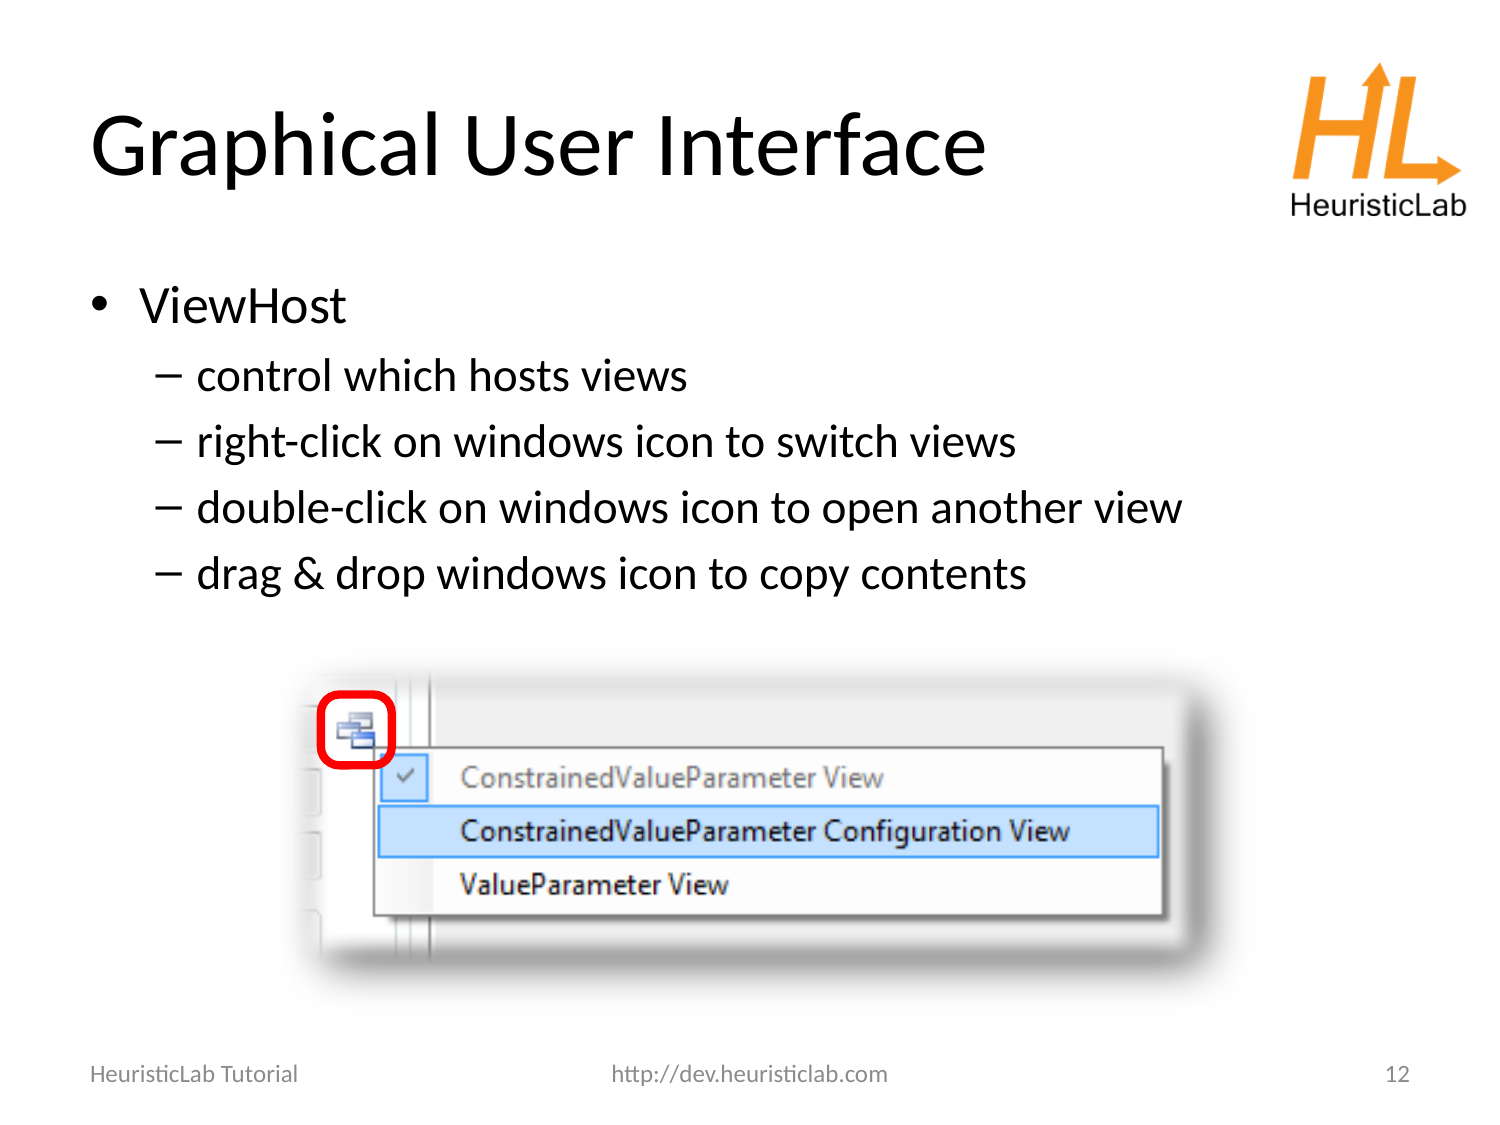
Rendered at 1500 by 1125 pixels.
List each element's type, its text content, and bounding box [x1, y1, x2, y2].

footer http://dev.heuristiclab.com [512, 1042, 988, 1103]
title Graphical User Interface [75, 45, 1282, 233]
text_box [294, 668, 1205, 965]
picture [1281, 27, 1474, 244]
slide_number 12 [1074, 1042, 1425, 1103]
slide_number HeuristicLab Tutorial [75, 1042, 425, 1103]
list ViewHost control which hosts views right-click on windows icon to switch views double-click on windows icon to open another view drag & drop windows icon to copy contents [75, 262, 1425, 610]
